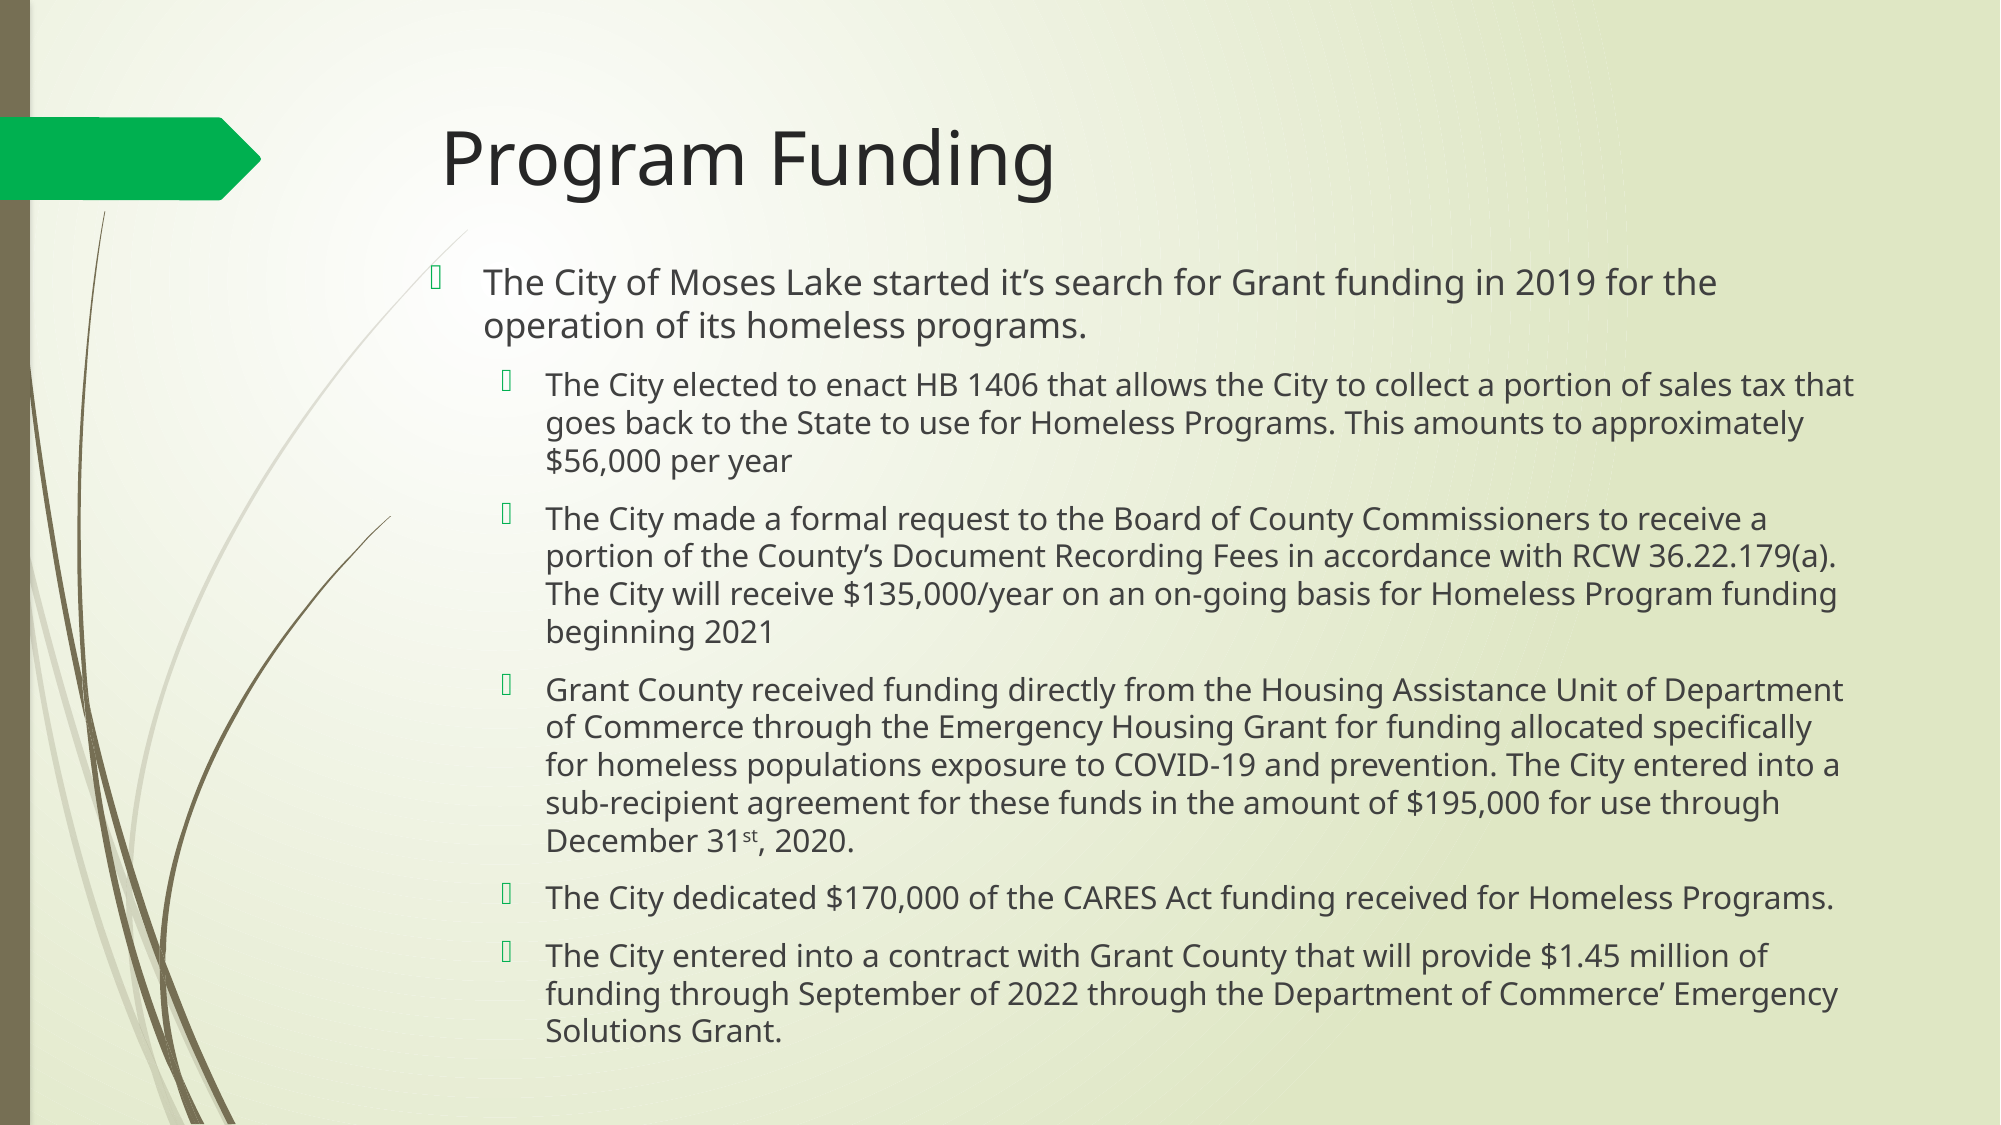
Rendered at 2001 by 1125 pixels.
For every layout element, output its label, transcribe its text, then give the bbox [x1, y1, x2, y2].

list The City of Moses Lake started it’s search for Grant funding in 2019 for the operation of its homeless programs. The City elected to enact HB 1406 that allows the City to collect a portion of sales tax that goes back to the State to use for Homeless Programs. This amounts to approximately $56,000 per year The City made a formal request to the Board of County Commissioners to receive a portion of the County’s Document Recording Fees in accordance with RCW 36.22.179(a). The City will receive $135,000/year on an on-going basis for Homeless Program funding beginning 2021 Grant County received funding directly from the Housing Assistance Unit of Department of Commerce through the Emergency Housing Grant for funding allocated specifically for homeless populations exposure to COVID-19 and prevention. The City entered into a sub-recipient agreement for these funds in the amount of $195,000 for use through December 31st, 2020. The City dedicated $170,000 of the CARES Act funding received for Homeless Programs. The City entered into a contract with Grant County that will provide $1.45 million of funding through September of 2022 through the Department of Commerce’ Emergency Solutions Grant. [414, 252, 1878, 1092]
title Program Funding [425, 102, 1888, 313]
